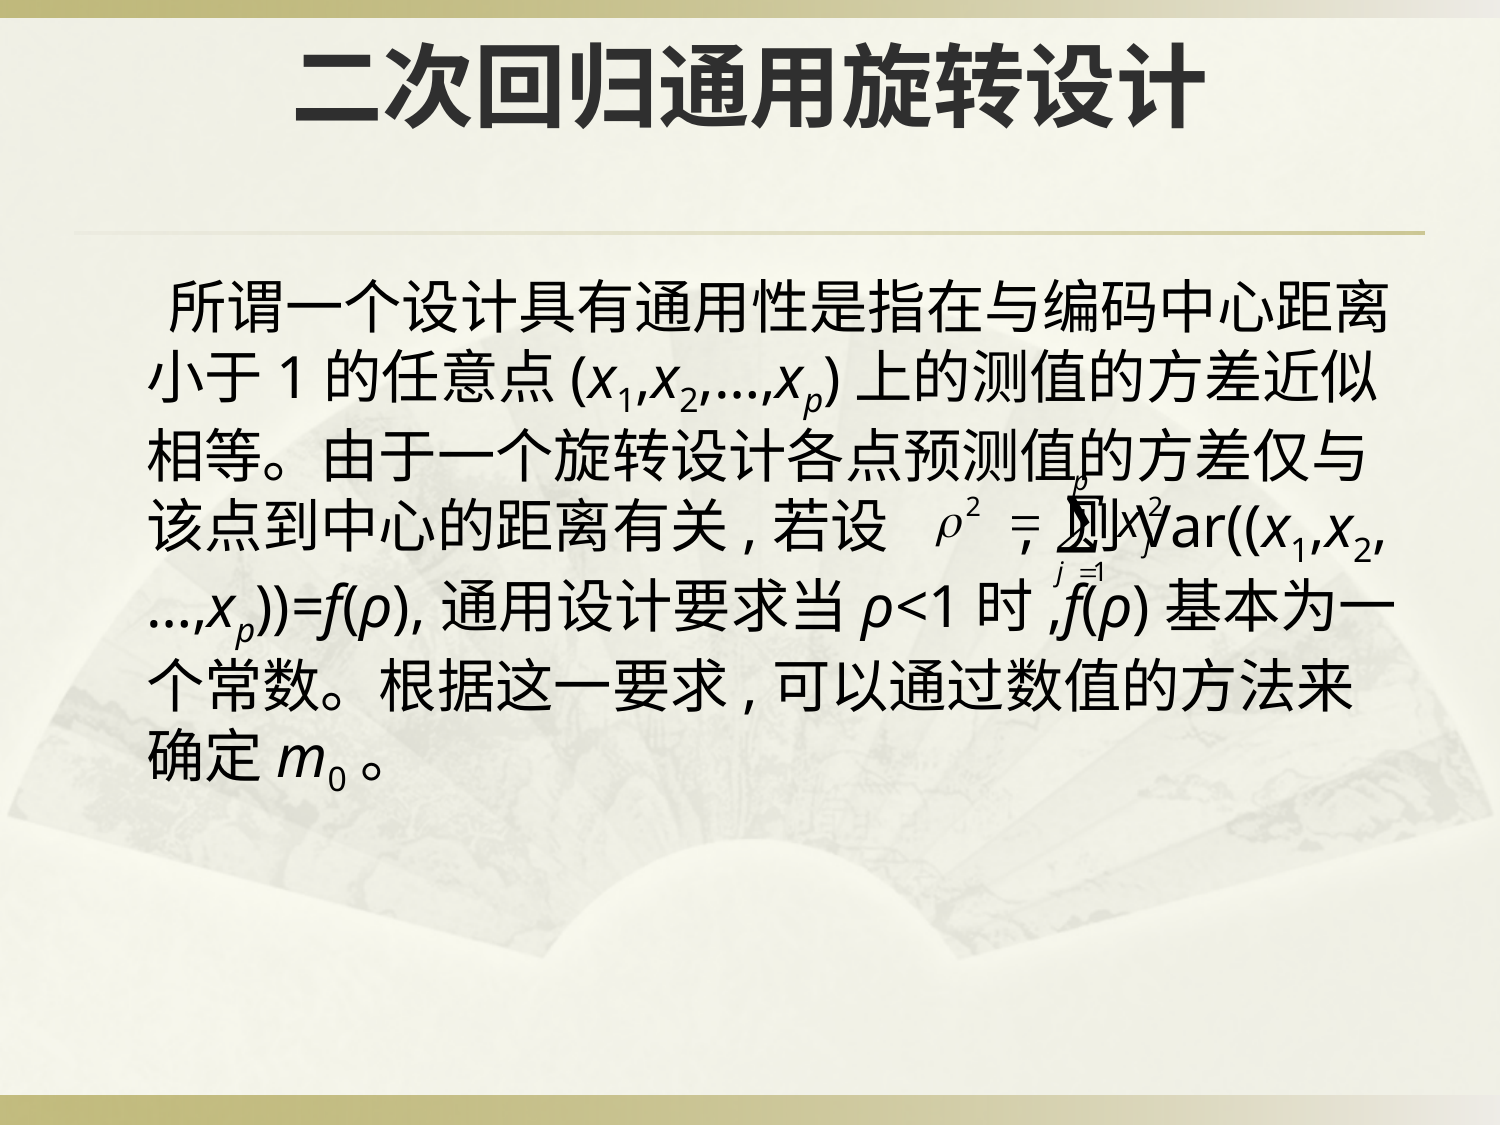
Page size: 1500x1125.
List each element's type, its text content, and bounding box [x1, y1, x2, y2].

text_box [926, 455, 1176, 597]
title 二次回归通用旋转设计 [75, 45, 1425, 233]
list 所谓一个设计具有通用性是指在与编码中心距离小于1的任意点(x1,x2,…,xp)上的测值的方差近似相等。由于一个旋转设计各点预测值的方差仅与该点到中心的距离有关,若设 , 则Var((x1,x2,…,xp))=f(ρ),通用设计要求当ρ<1时,f(ρ)基本为一个常数。根据这一要求,可以通过数值的方法来确定m0。 [75, 262, 1425, 1032]
